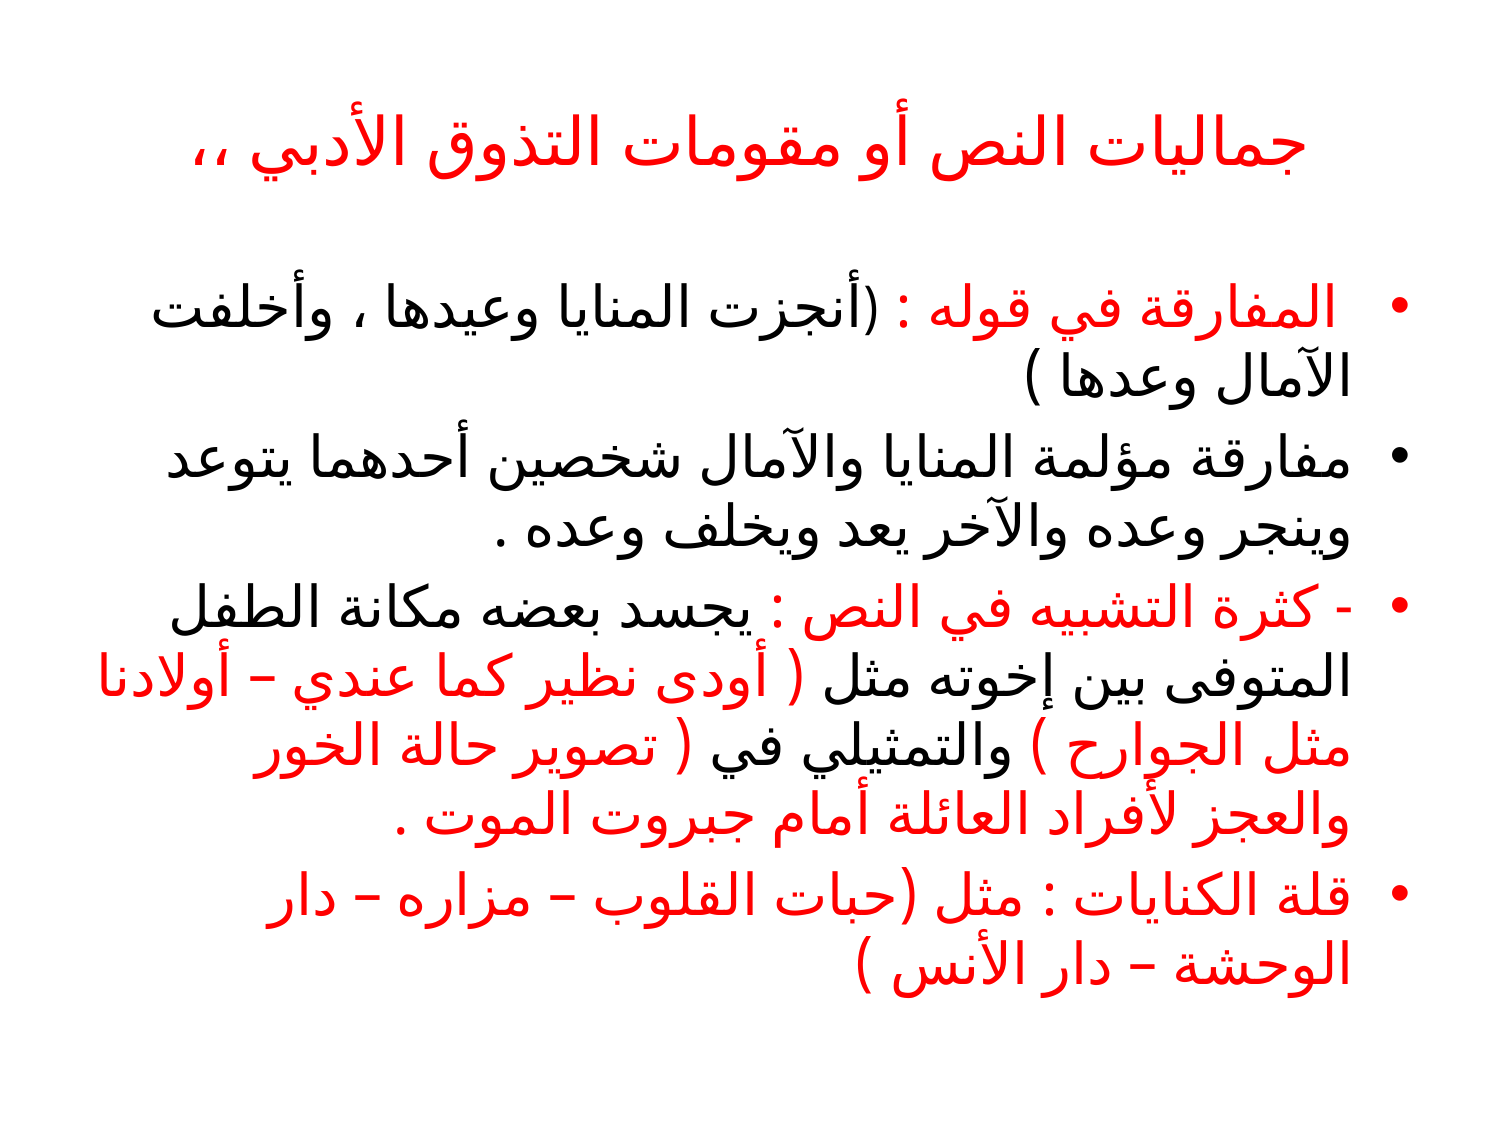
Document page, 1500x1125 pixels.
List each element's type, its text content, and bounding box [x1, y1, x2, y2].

title جماليات النص أو مقومات التذوق الأدبي ،، [75, 45, 1425, 233]
list المفارقة في قوله : (أنجزت المنايا وعيدها ، وأخلفت الآمال وعدها ) مفارقة مؤلمة المنايا والآمال شخصين أحدهما يتوعد وينجر وعده والآخر يعد ويخلف وعده . - كثرة التشبيه في النص : يجسد بعضه مكانة الطفل المتوفى بين إخوته مثل ( أودى نظير كما عندي – أولادنا مثل الجوارح ) والتمثيلي في ( تصوير حالة الخور والعجز لأفراد العائلة أمام جبروت الموت . قلة الكنايات : مثل (حبات القلوب – مزاره – دار الوحشة – دار الأنس ) [75, 262, 1425, 1005]
